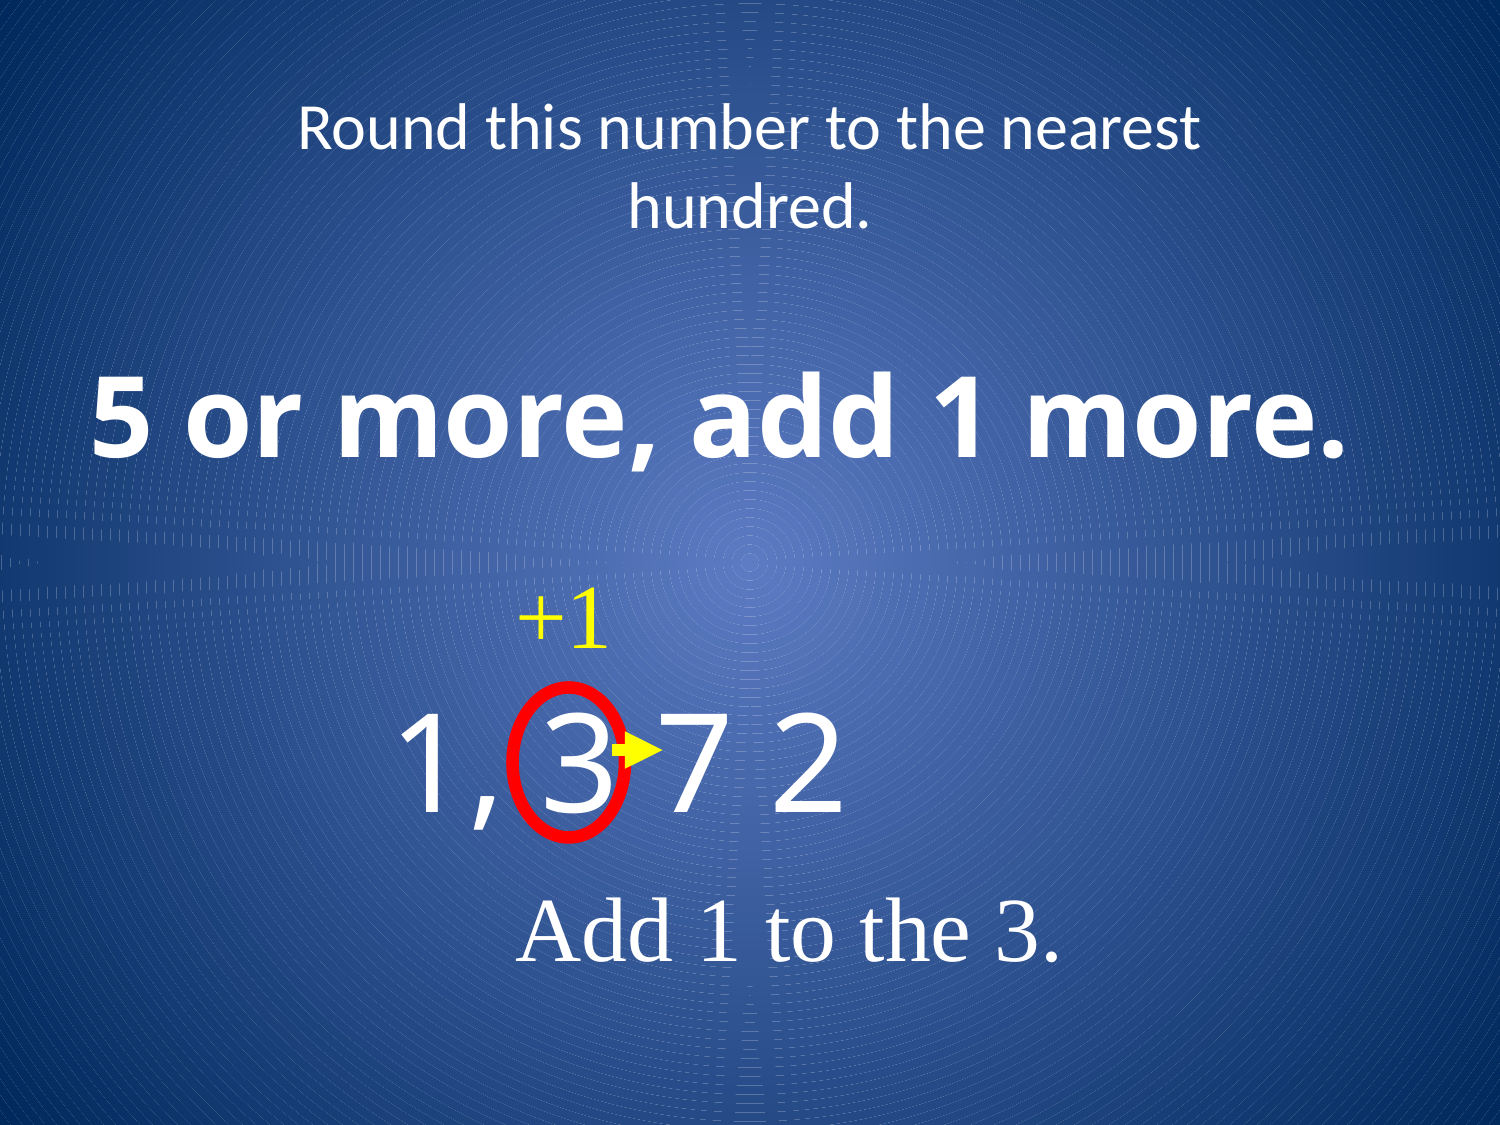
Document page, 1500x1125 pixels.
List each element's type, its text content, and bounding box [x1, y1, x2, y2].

text_box +1 [500, 549, 628, 675]
text_box 1, 3 7 2 [374, 667, 1113, 848]
text_box [612, 743, 663, 757]
text_box 5 or more, add 1 more. [74, 337, 1425, 548]
text_box [512, 687, 625, 838]
text_box Add 1 to the 3. [500, 884, 1080, 987]
title Round this number to the nearest hundred. [0, 75, 1500, 250]
